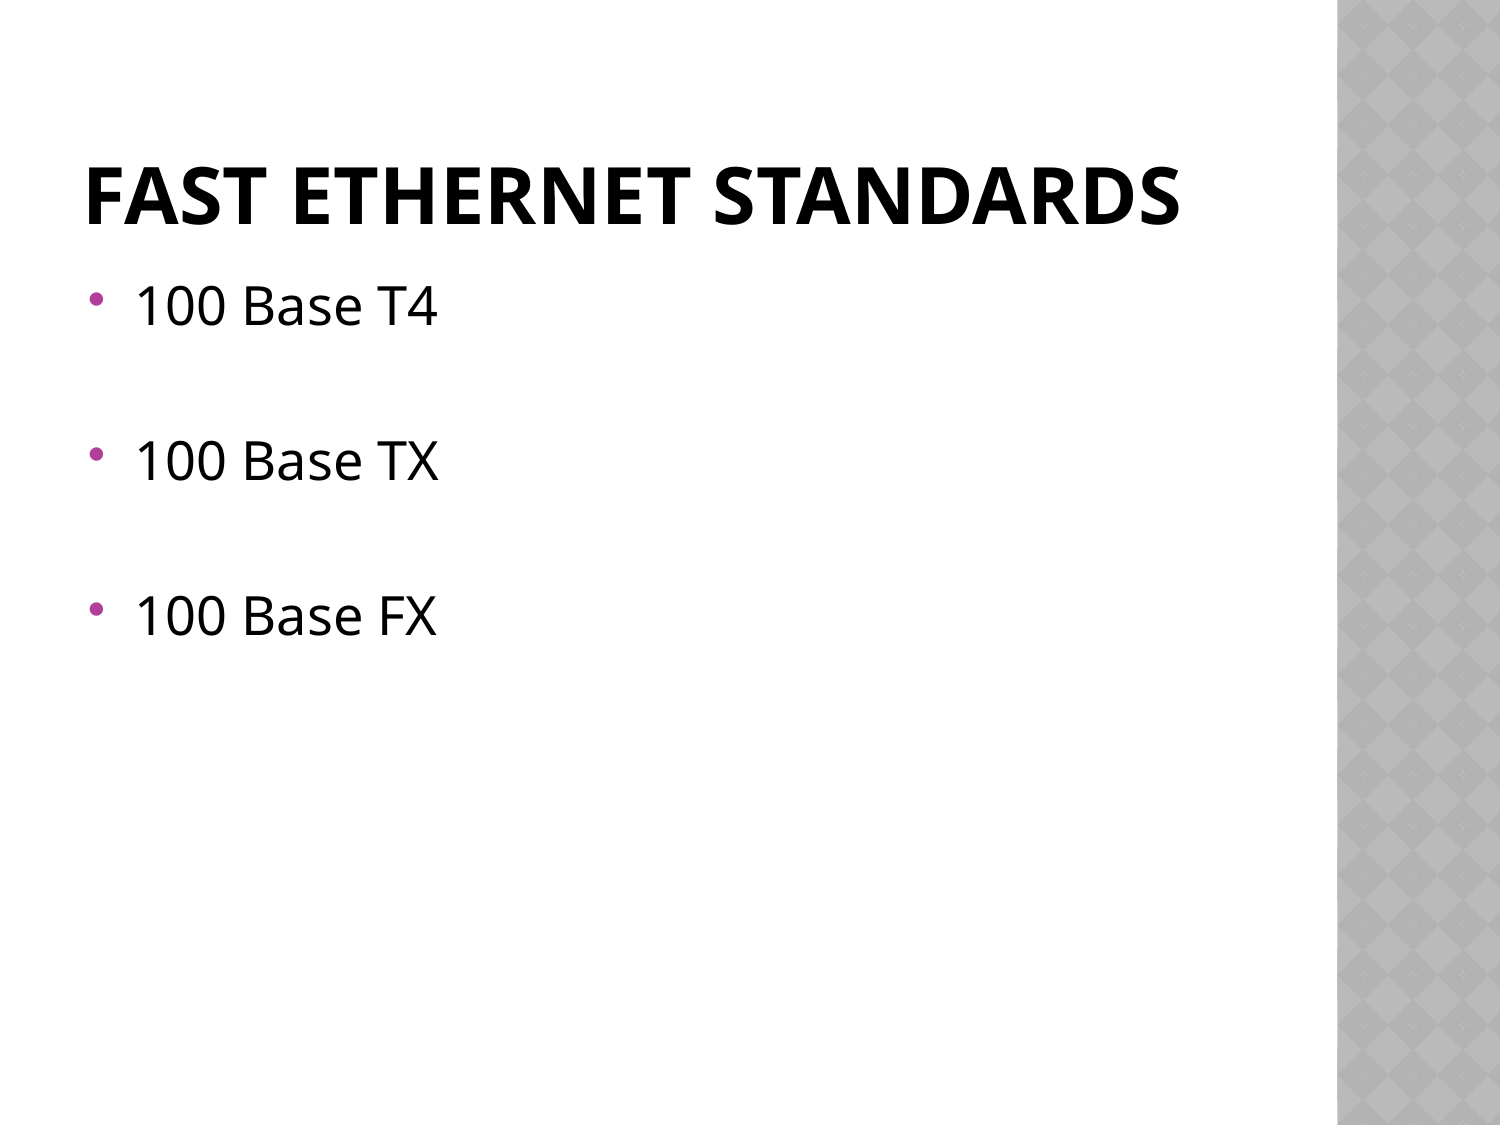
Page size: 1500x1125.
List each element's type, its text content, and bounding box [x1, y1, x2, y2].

title Fast Ethernet standards [75, 52, 1263, 240]
list 100 Base T4 100 Base TX 100 Base FX [75, 264, 1263, 1059]
